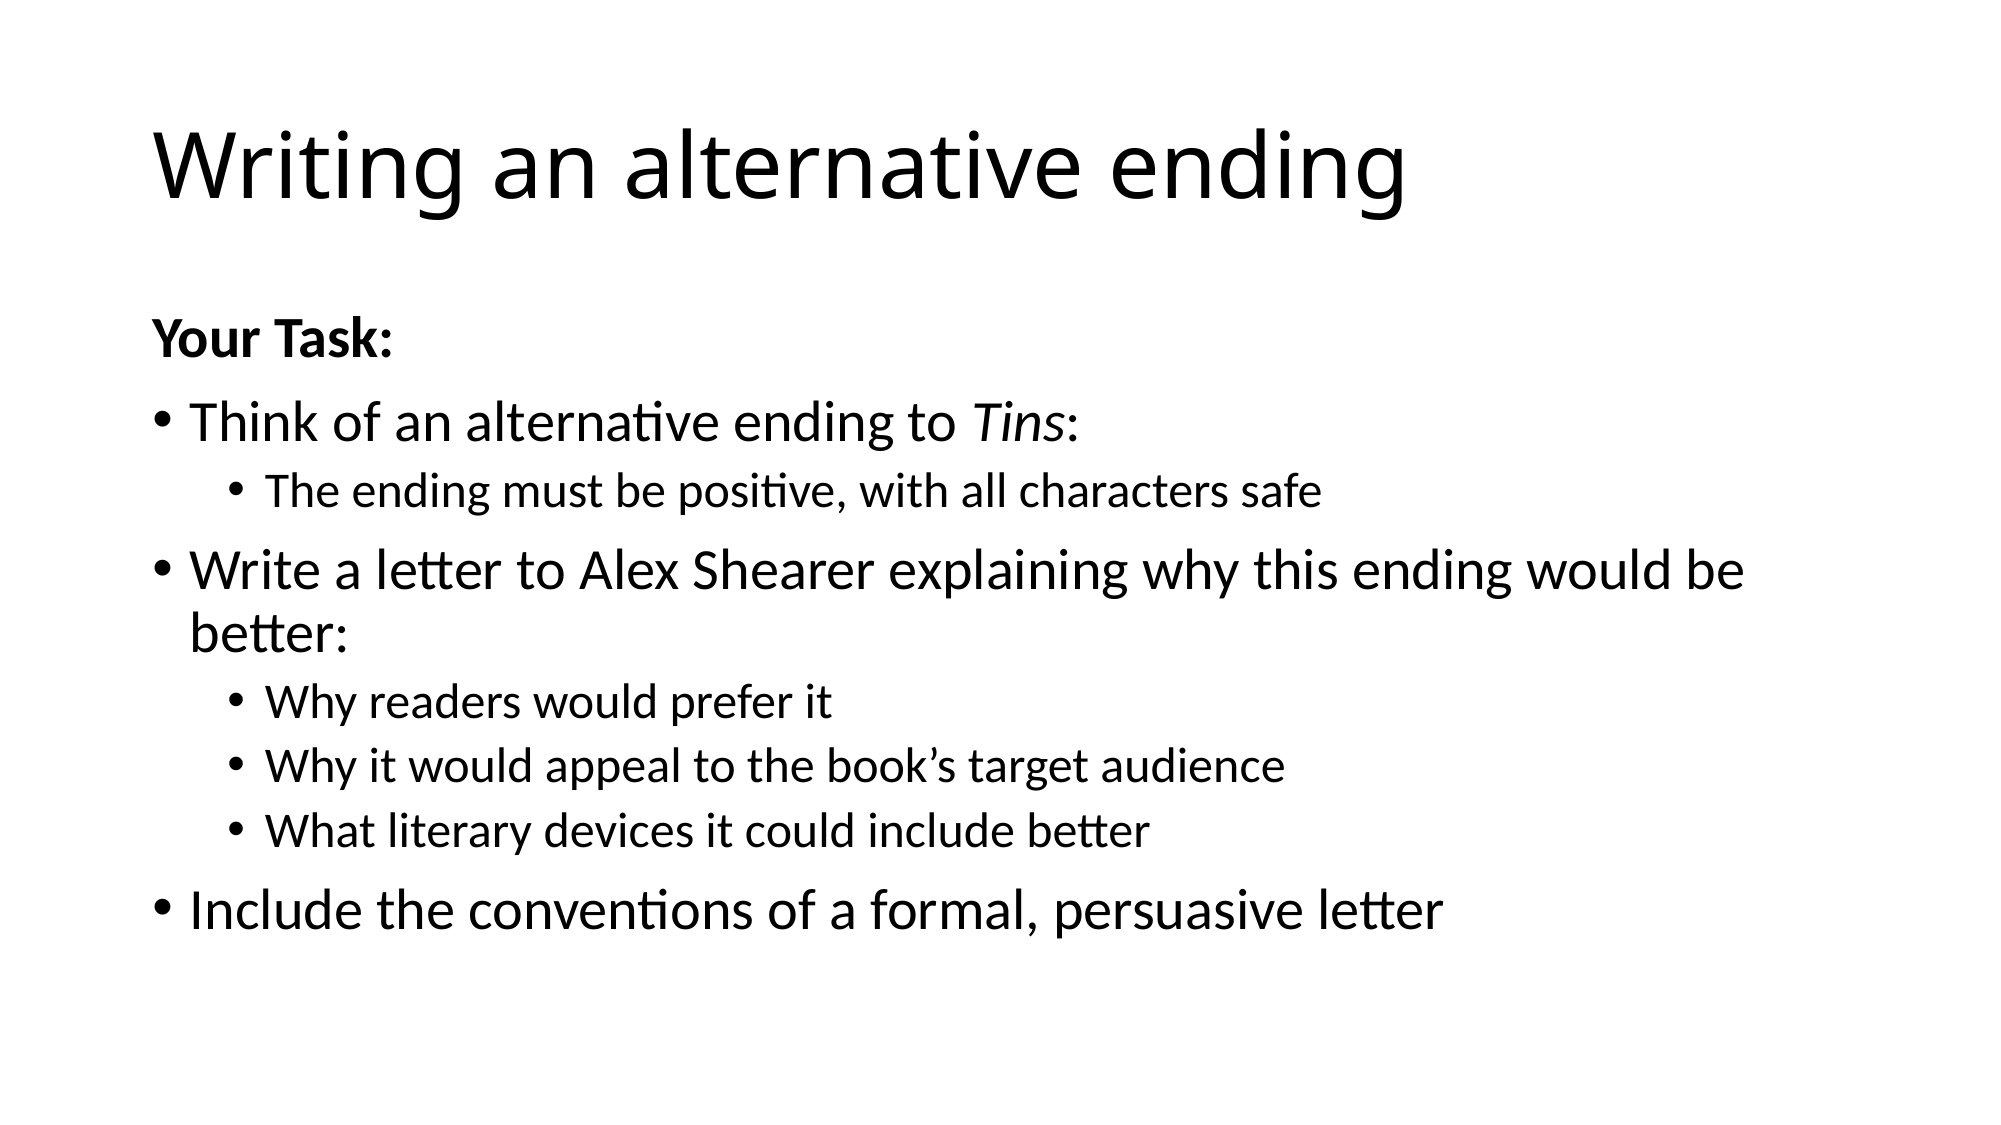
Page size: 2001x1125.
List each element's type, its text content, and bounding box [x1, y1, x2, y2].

title Writing an alternative ending [137, 59, 1863, 278]
list Your Task: Think of an alternative ending to Tins: The ending must be positive, with all characters safe Write a letter to Alex Shearer explaining why this ending would be better: Why readers would prefer it Why it would appeal to the book’s target audience What literary devices it could include better Include the conventions of a formal, persuasive letter [137, 299, 1863, 1014]
